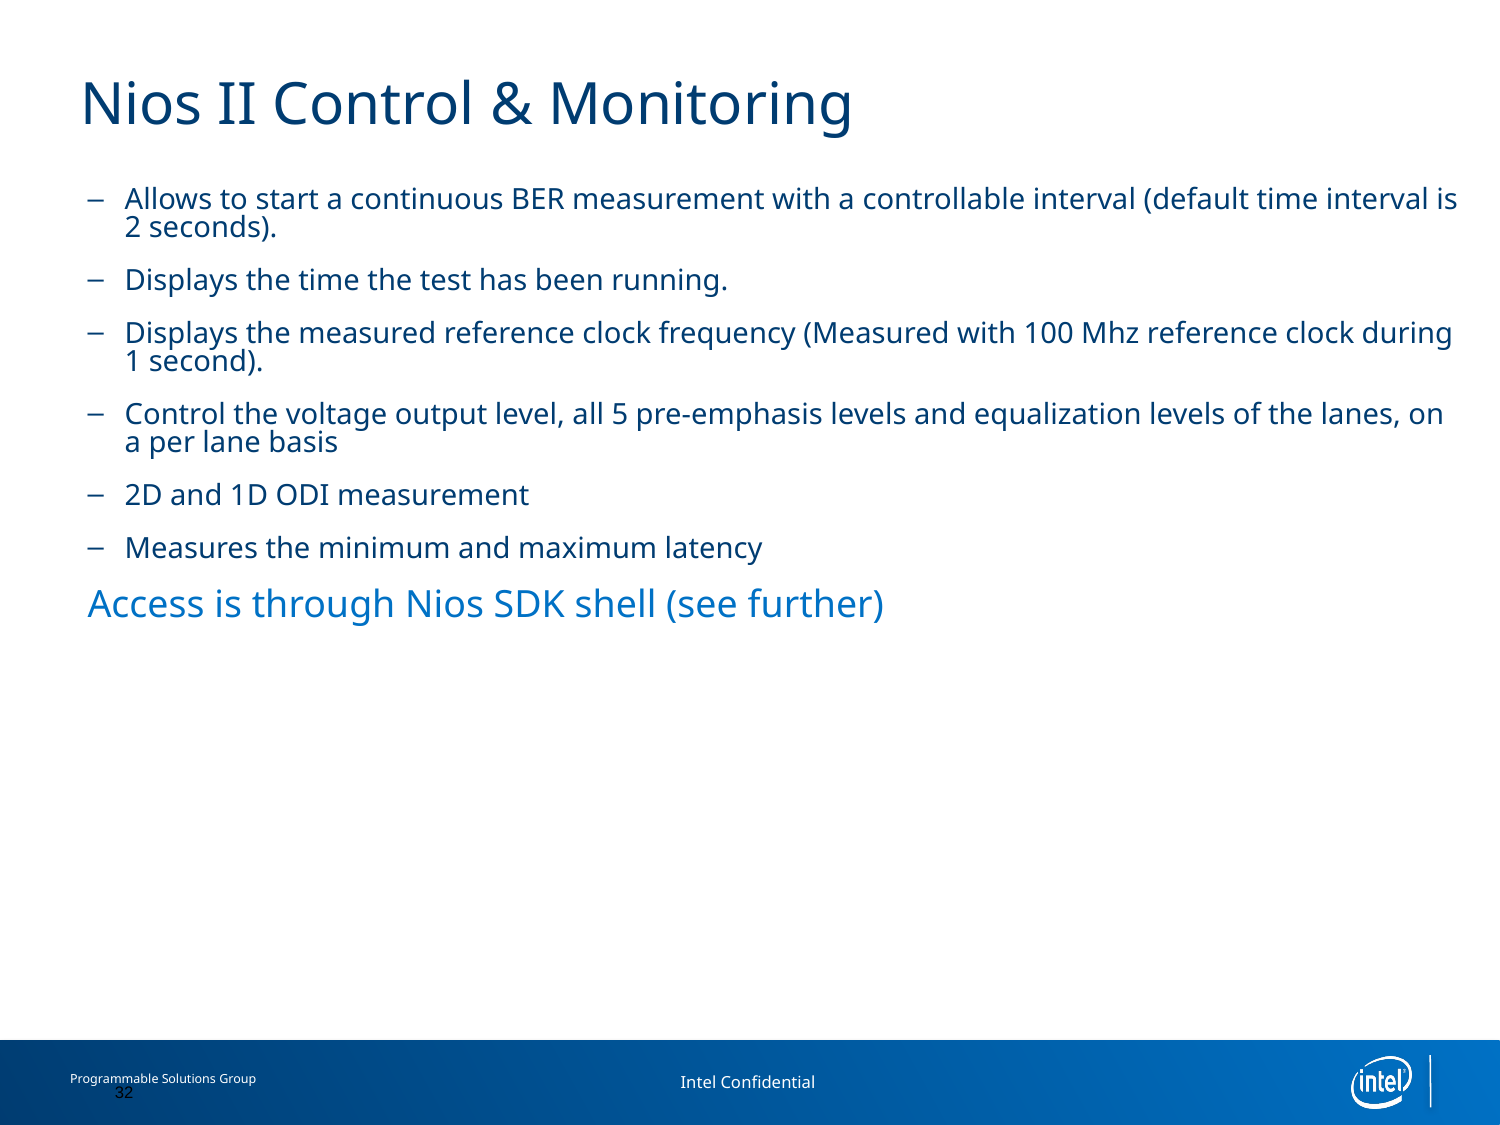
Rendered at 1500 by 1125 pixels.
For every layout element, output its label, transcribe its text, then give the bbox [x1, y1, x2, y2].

title Nios II Control & Monitoring [80, 65, 1458, 194]
picture [1351, 1056, 1412, 1109]
list Allows to start a continuous BER measurement with a controllable interval (default time interval is 2 seconds). Displays the time the test has been running. Displays the measured reference clock frequency (Measured with 100 Mhz reference clock during 1 second). Control the voltage output level, all 5 pre-emphasis levels and equalization levels of the lanes, on a per lane basis 2D and 1D ODI measurement Measures the minimum and maximum latency Access is through Nios SDK shell (see further) [87, 187, 1468, 989]
slide_number 32 [19, 1069, 134, 1116]
